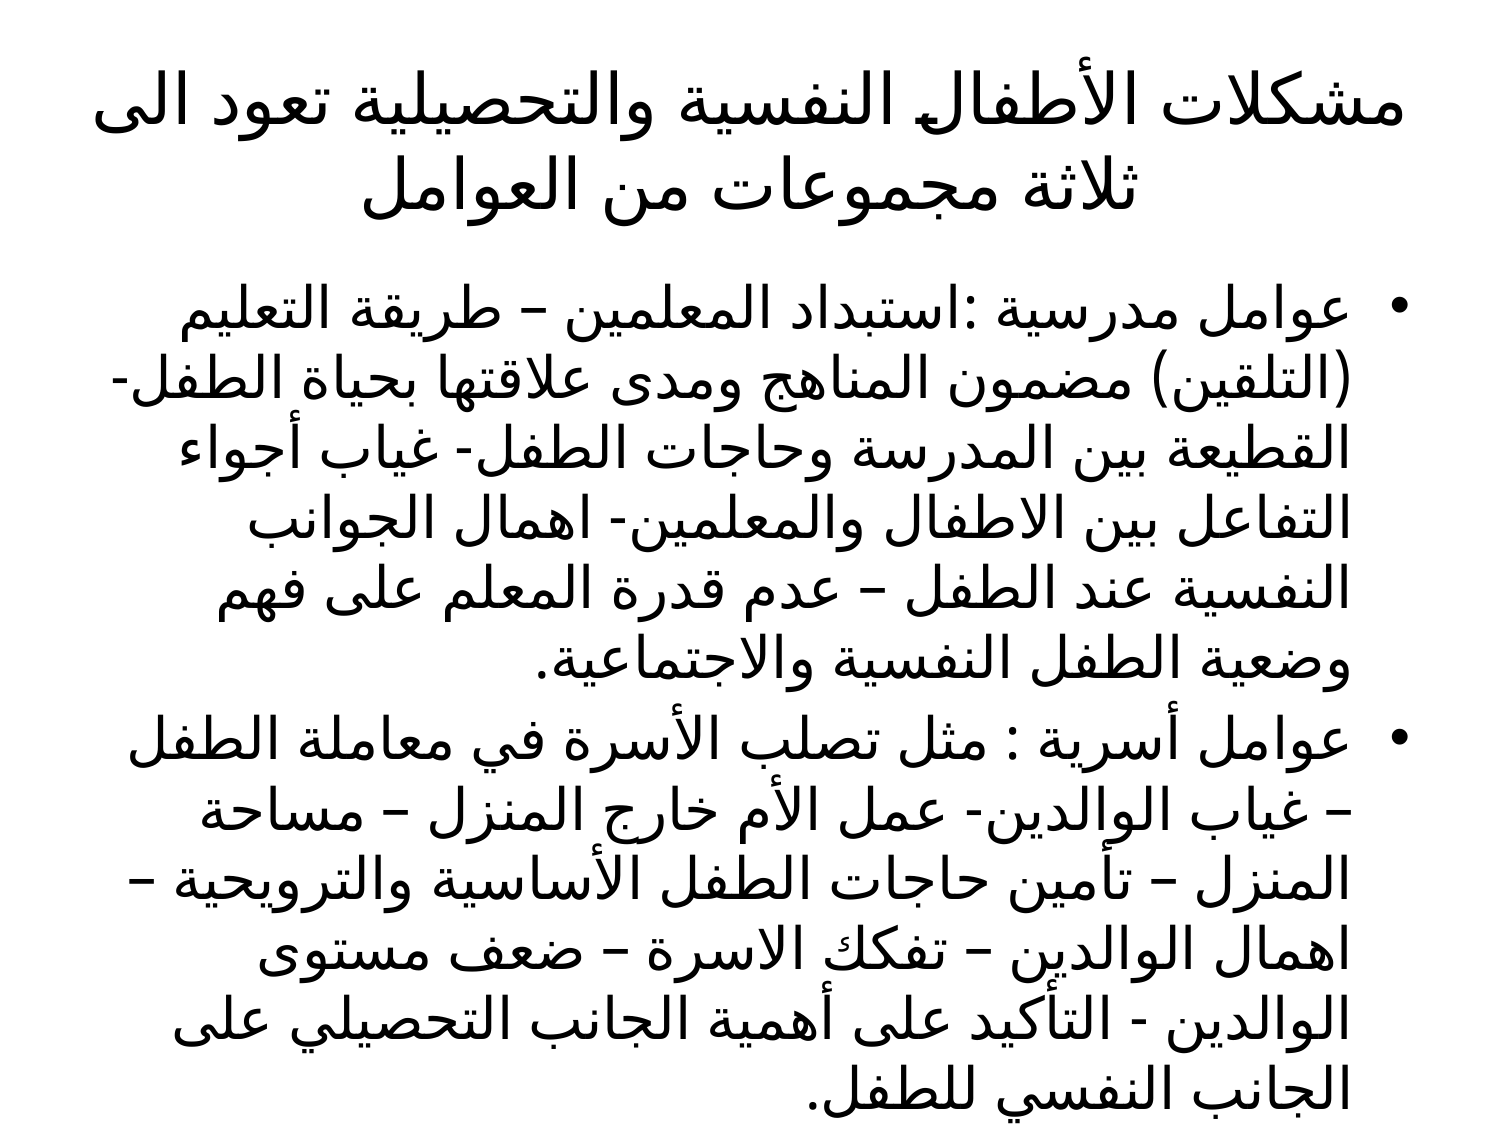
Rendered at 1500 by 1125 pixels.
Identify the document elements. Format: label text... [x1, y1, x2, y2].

title مشكلات الأطفال النفسية والتحصيلية تعود الى ثلاثة مجموعات من العوامل [75, 45, 1425, 233]
list عوامل مدرسية :استبداد المعلمين – طريقة التعليم (التلقين) مضمون المناهج ومدى علاقتها بحياة الطفل-القطيعة بين المدرسة وحاجات الطفل- غياب أجواء التفاعل بين الاطفال والمعلمين- اهمال الجوانب النفسية عند الطفل – عدم قدرة المعلم على فهم وضعية الطفل النفسية والاجتماعية. عوامل أسرية : مثل تصلب الأسرة في معاملة الطفل – غياب الوالدين- عمل الأم خارج المنزل – مساحة المنزل – تأمين حاجات الطفل الأساسية والترويحية – اهمال الوالدين – تفكك الاسرة – ضعف مستوى الوالدين - التأكيد على أهمية الجانب التحصيلي على الجانب النفسي للطفل. [75, 262, 1425, 1005]
